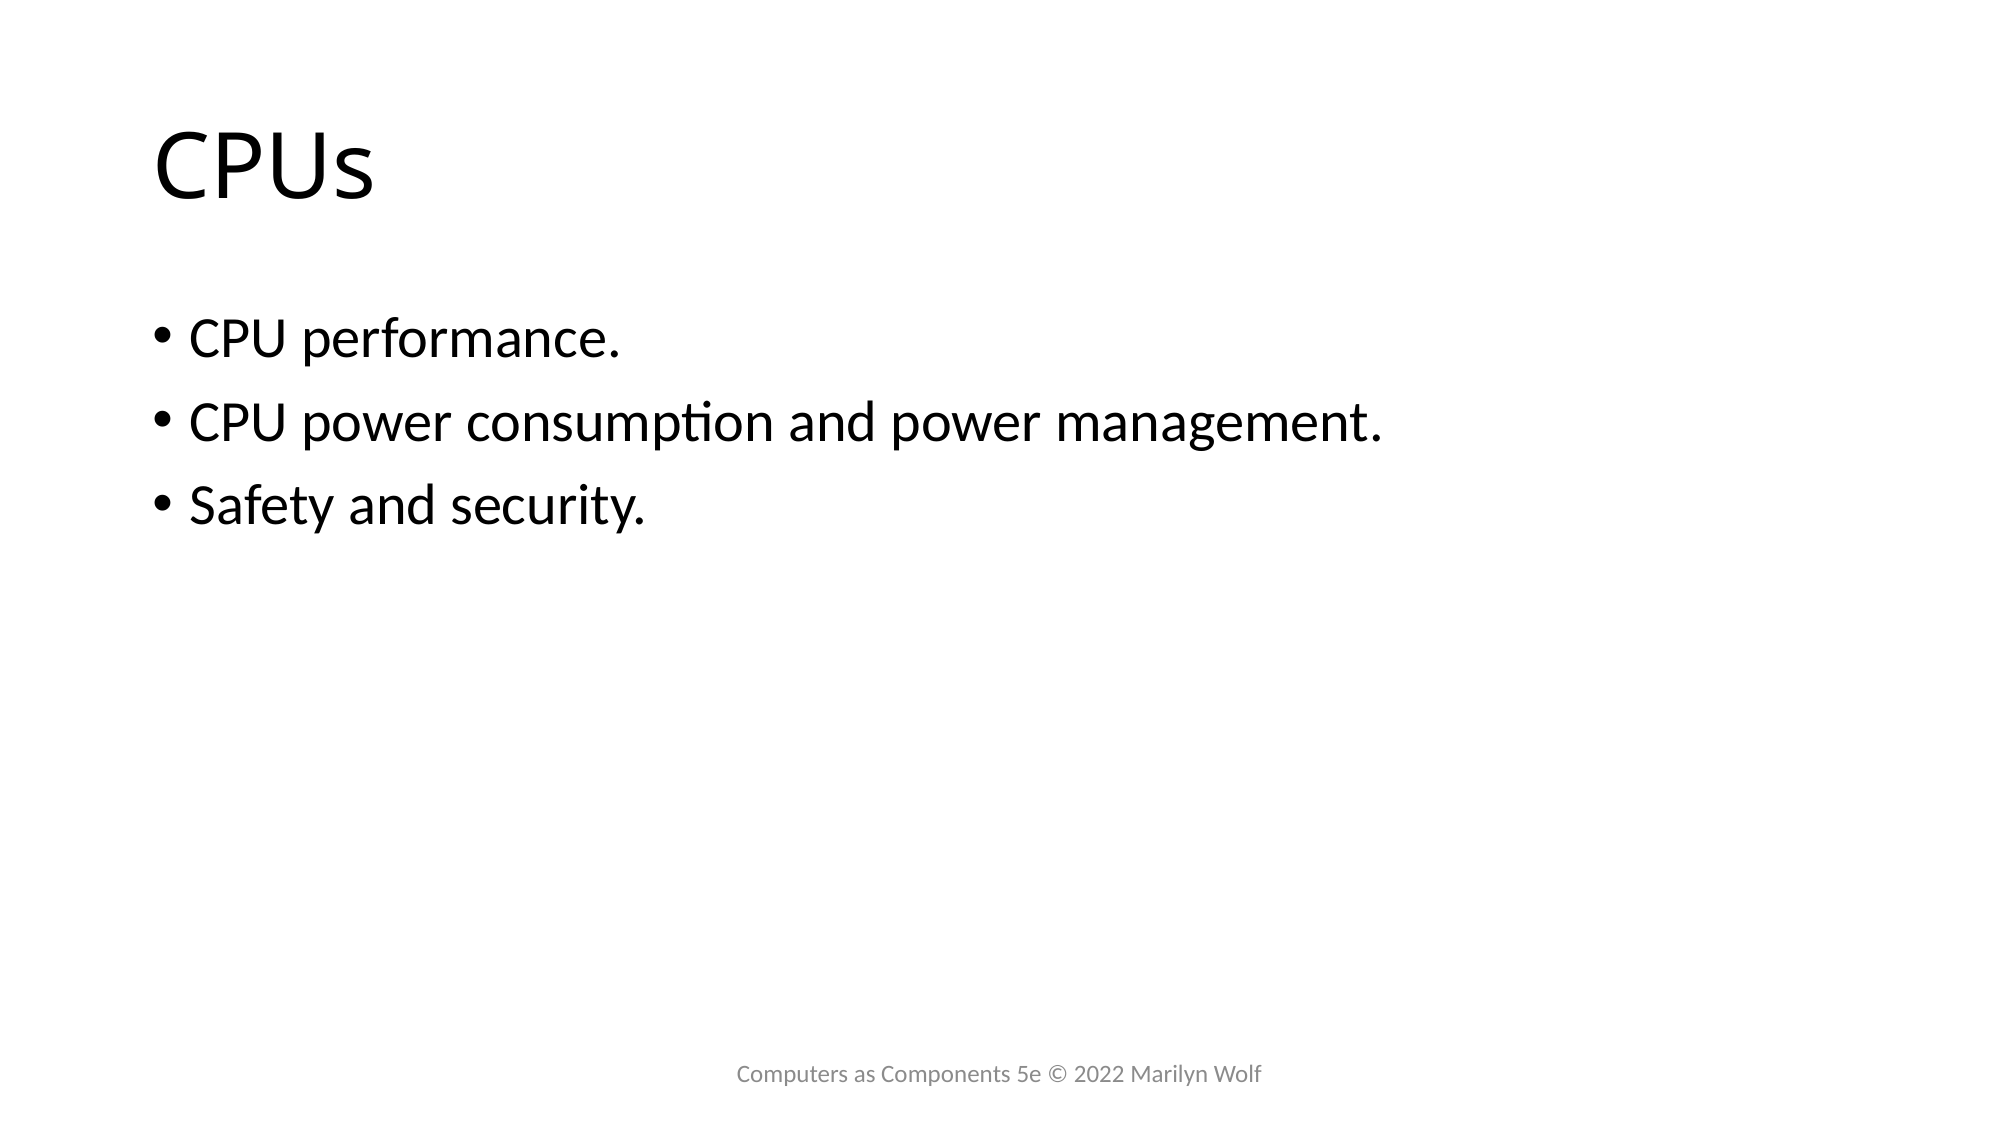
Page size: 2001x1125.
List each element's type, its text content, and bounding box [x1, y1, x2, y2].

title CPUs [137, 59, 1863, 278]
footer Computers as Components 5e © 2022 Marilyn Wolf [662, 1042, 1338, 1103]
list CPU performance. CPU power consumption and power management. Safety and security. [137, 299, 1863, 1014]
